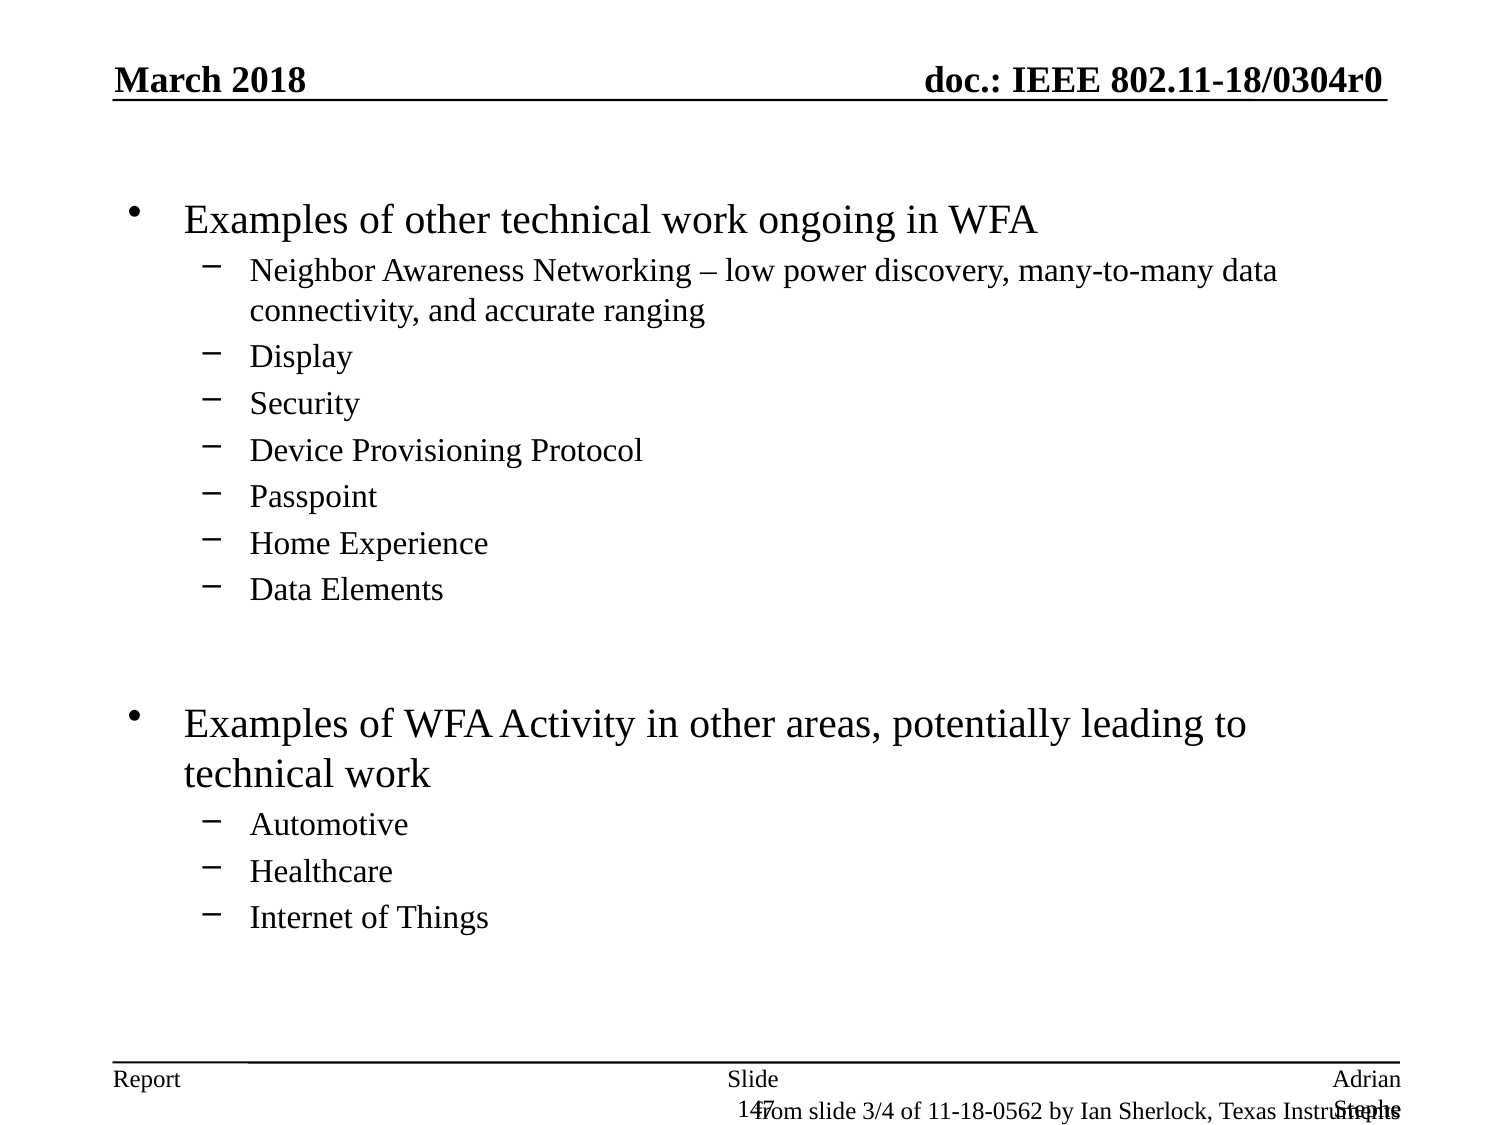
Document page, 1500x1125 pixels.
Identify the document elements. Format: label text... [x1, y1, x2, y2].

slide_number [114, 54, 374, 101]
text_box from slide 3/4 of 11-18-0562 by Ian Sherlock, Texas Instruments [343, 1087, 1417, 1125]
footer Adrian Stephens, Intel Corporation [1324, 1061, 1402, 1093]
list Examples of other technical work ongoing in WFA Neighbor Awareness Networking – low power discovery, many-to-many data connectivity, and accurate ranging Display Security Device Provisioning Protocol Passpoint Home Experience Data Elements Examples of WFA Activity in other areas, potentially leading to technical work Automotive Healthcare Internet of Things [112, 125, 1388, 1047]
slide_number Slide 147 [711, 1061, 801, 1093]
